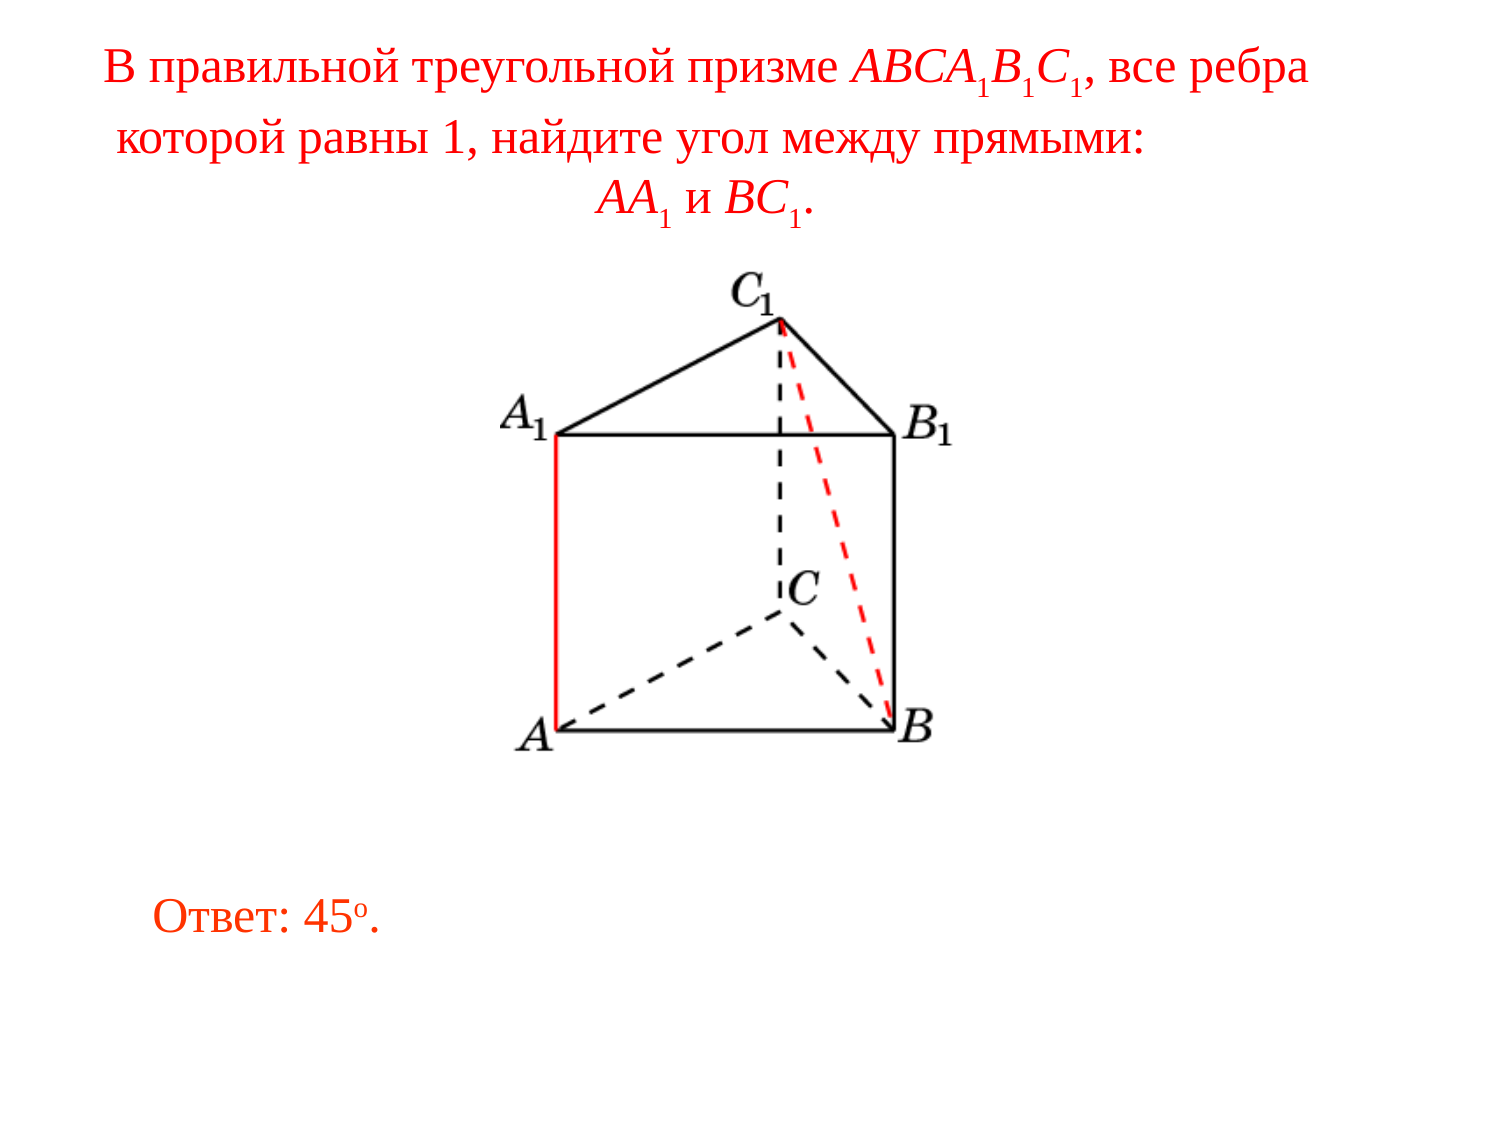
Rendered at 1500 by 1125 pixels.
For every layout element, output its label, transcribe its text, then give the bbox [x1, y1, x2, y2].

picture [499, 262, 956, 765]
text_box В правильной треугольной призме ABCA1B1C1, все ребра которой равны 1, найдите угол между прямыми: AA1 и BC1. [62, 24, 1350, 242]
text_box Ответ: 45o. [137, 874, 638, 950]
